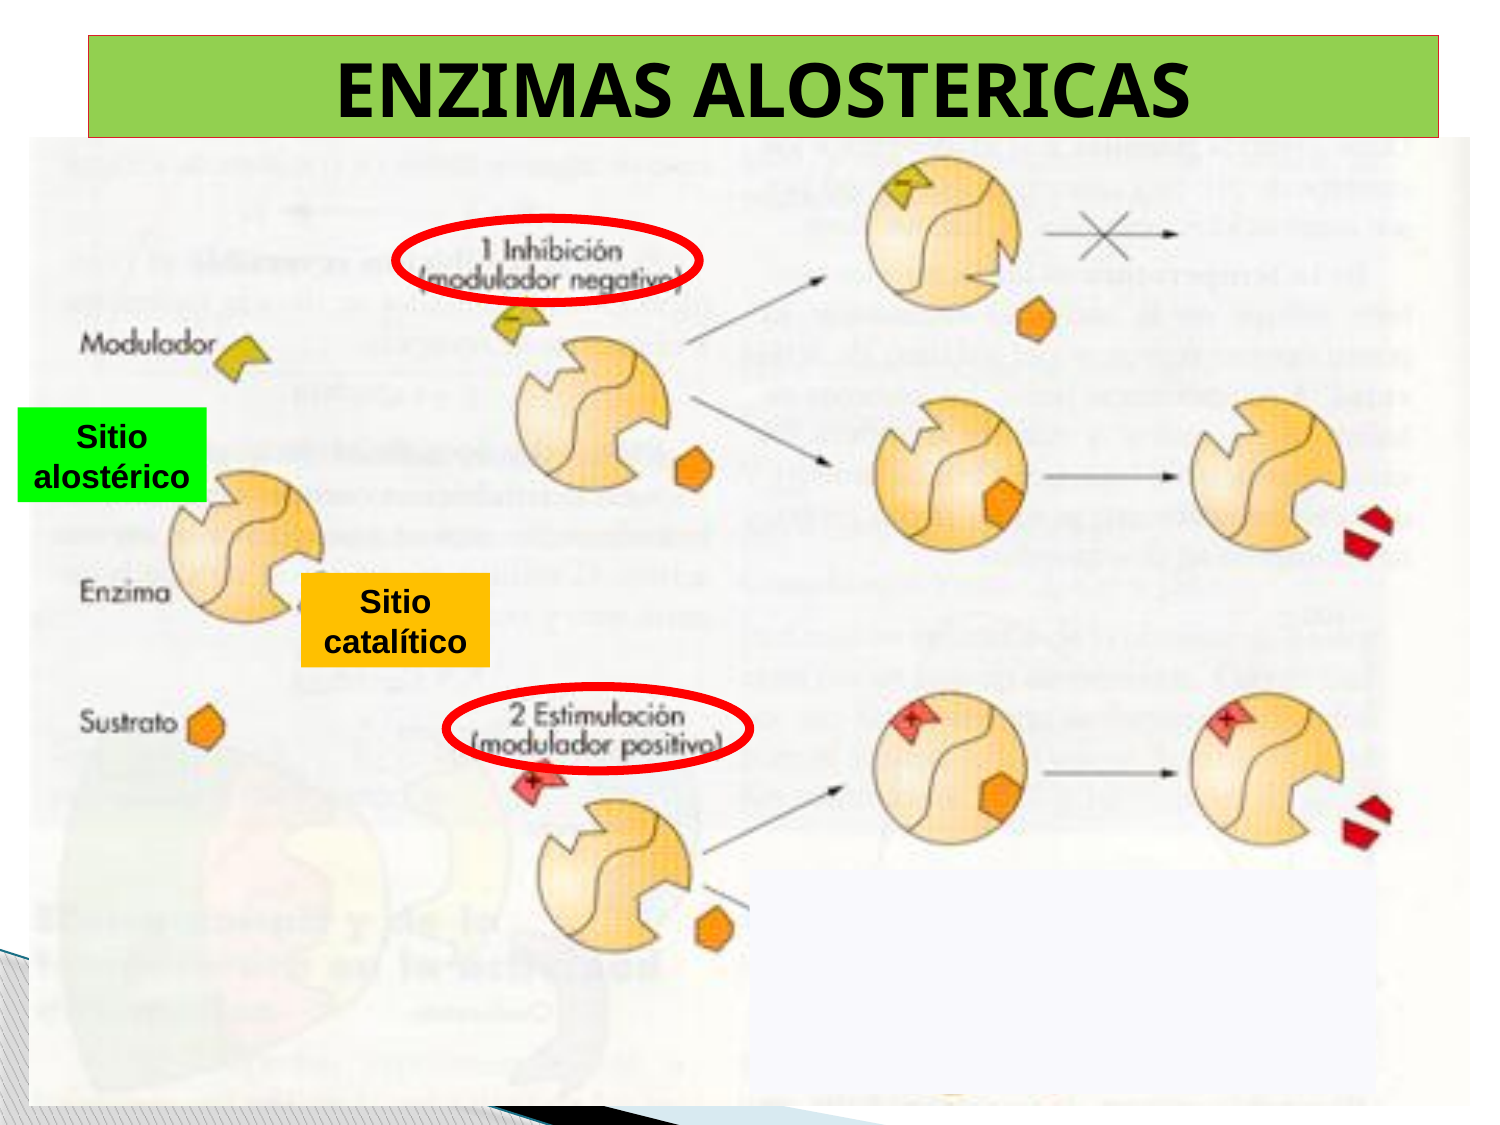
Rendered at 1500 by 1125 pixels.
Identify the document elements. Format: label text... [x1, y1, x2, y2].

text_box ENZIMAS ALOSTERICAS [88, 35, 1439, 136]
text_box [17, 136, 1471, 1107]
